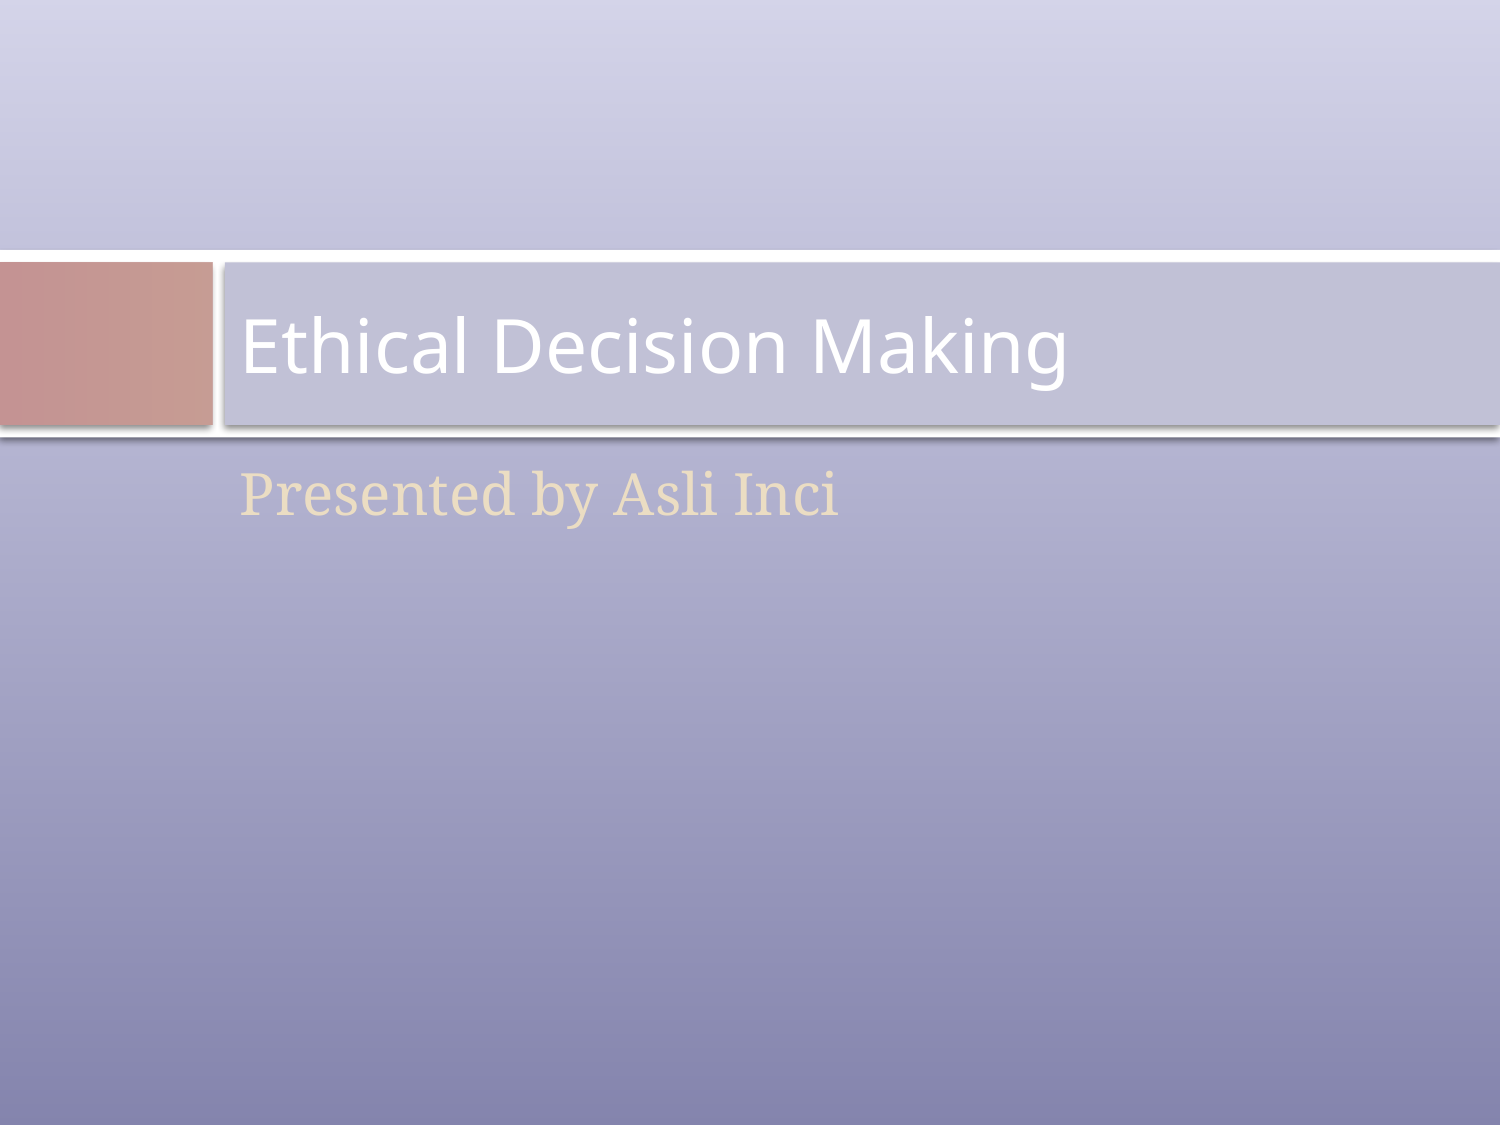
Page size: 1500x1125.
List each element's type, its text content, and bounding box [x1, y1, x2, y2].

list Presented by Asli Inci [225, 450, 1394, 725]
title Ethical Decision Making [225, 262, 1475, 425]
text_box [0, 261, 214, 426]
